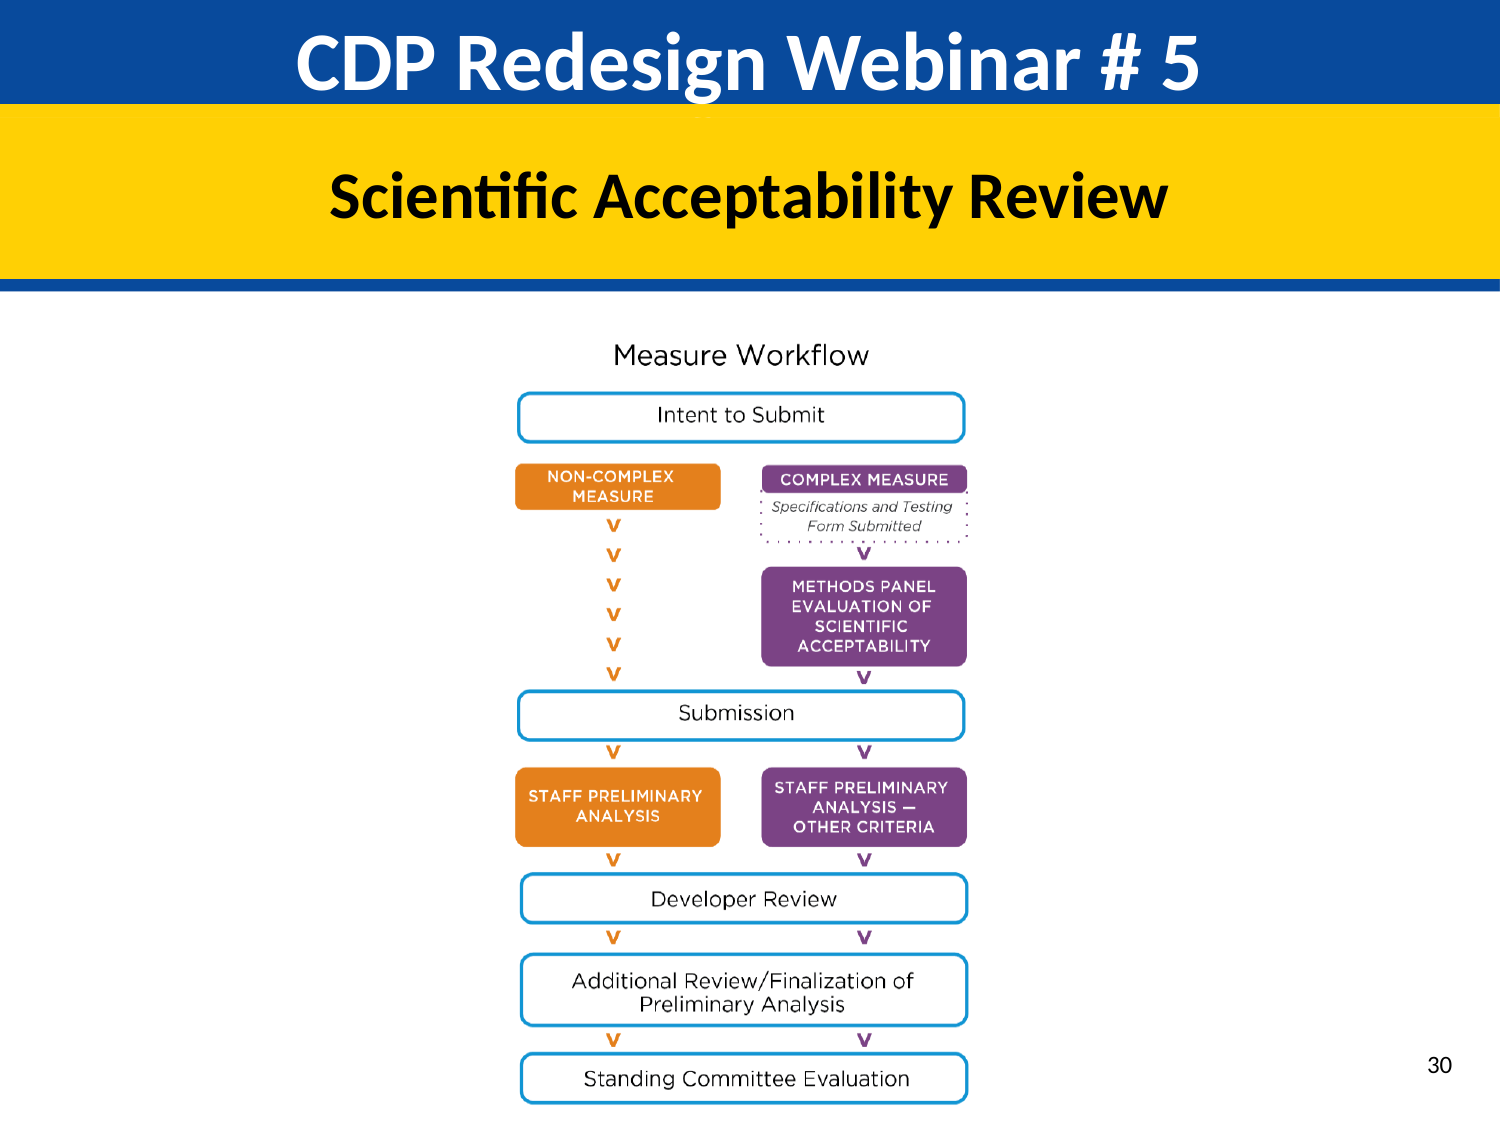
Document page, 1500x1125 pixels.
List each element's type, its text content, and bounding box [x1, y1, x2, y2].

picture [124, 324, 1279, 1125]
text_box Scientific Acceptability Review [0, 118, 1500, 279]
title CDP Redesign Webinar # 5 [0, 0, 1500, 104]
